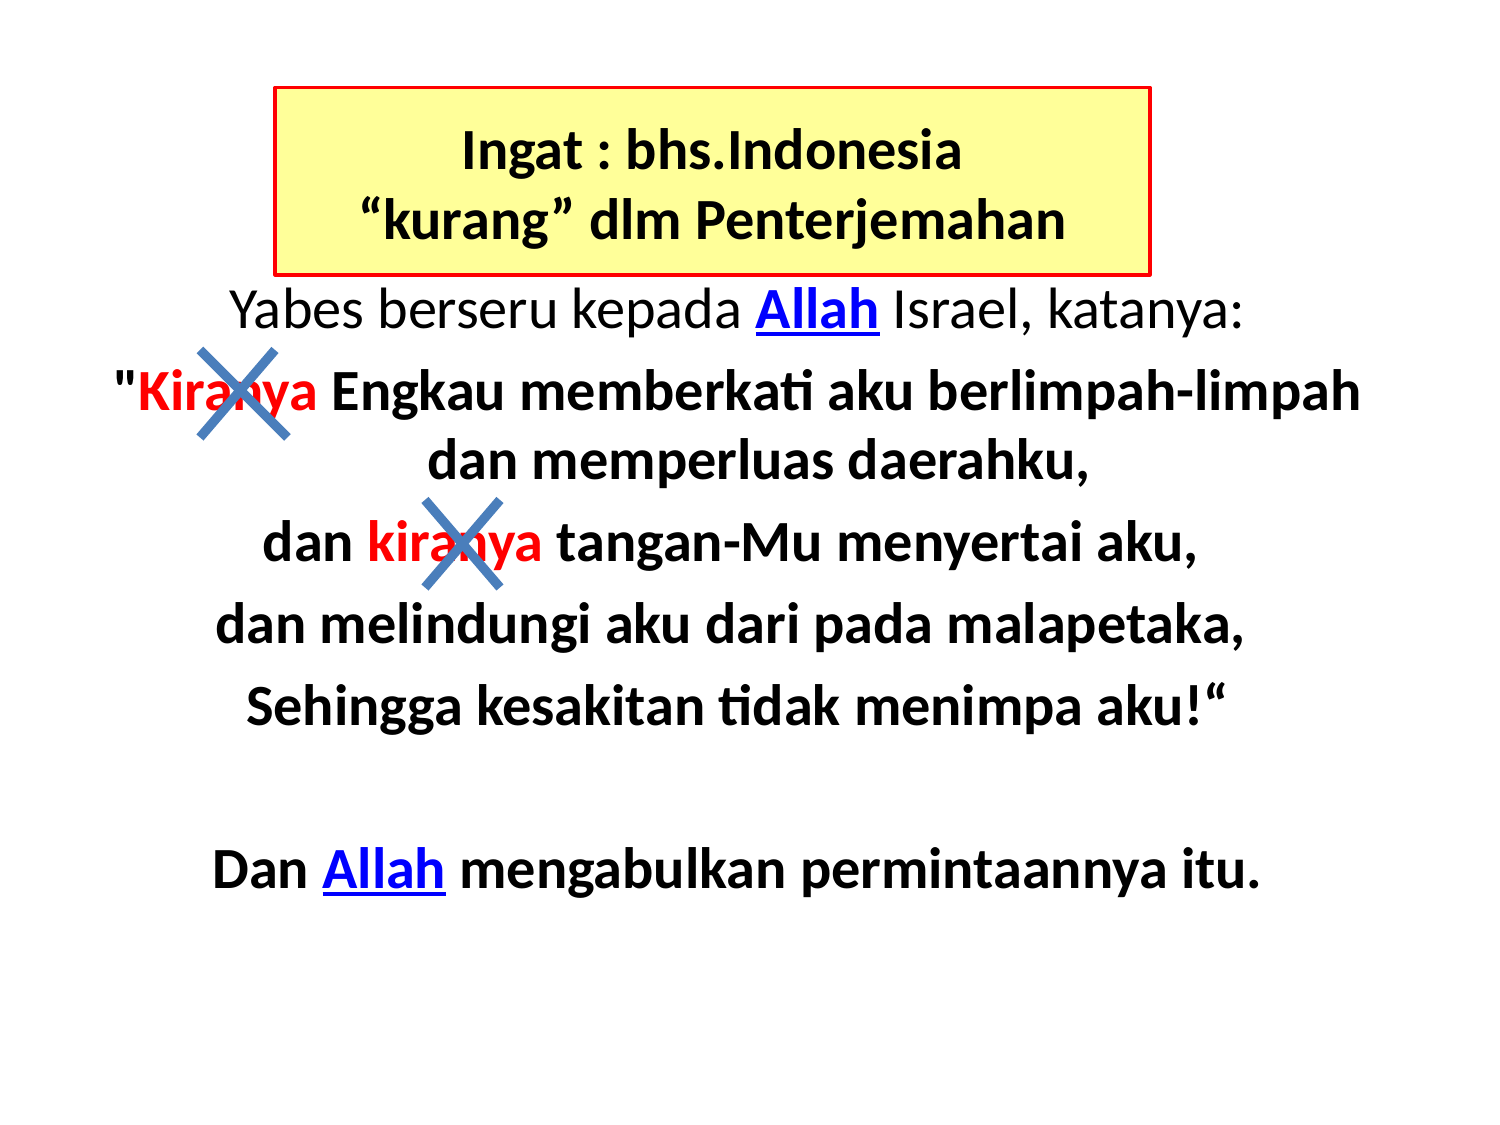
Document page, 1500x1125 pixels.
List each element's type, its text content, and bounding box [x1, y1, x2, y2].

list Yabes berseru kepada Allah Israel, katanya: "Kiranya Engkau memberkati aku berlimpah-limpah dan memperluas daerahku, dan kiranya tangan-Mu menyertai aku, dan melindungi aku dari pada malapetaka, Sehingga kesakitan tidak menimpa aku!“ Dan Allah mengabulkan permintaannya itu. [62, 262, 1413, 1005]
title Ingat : bhs.Indonesia “kurang” dlm Penterjemahan [275, 87, 1150, 262]
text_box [193, 355, 282, 432]
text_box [418, 505, 507, 582]
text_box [199, 349, 288, 438]
